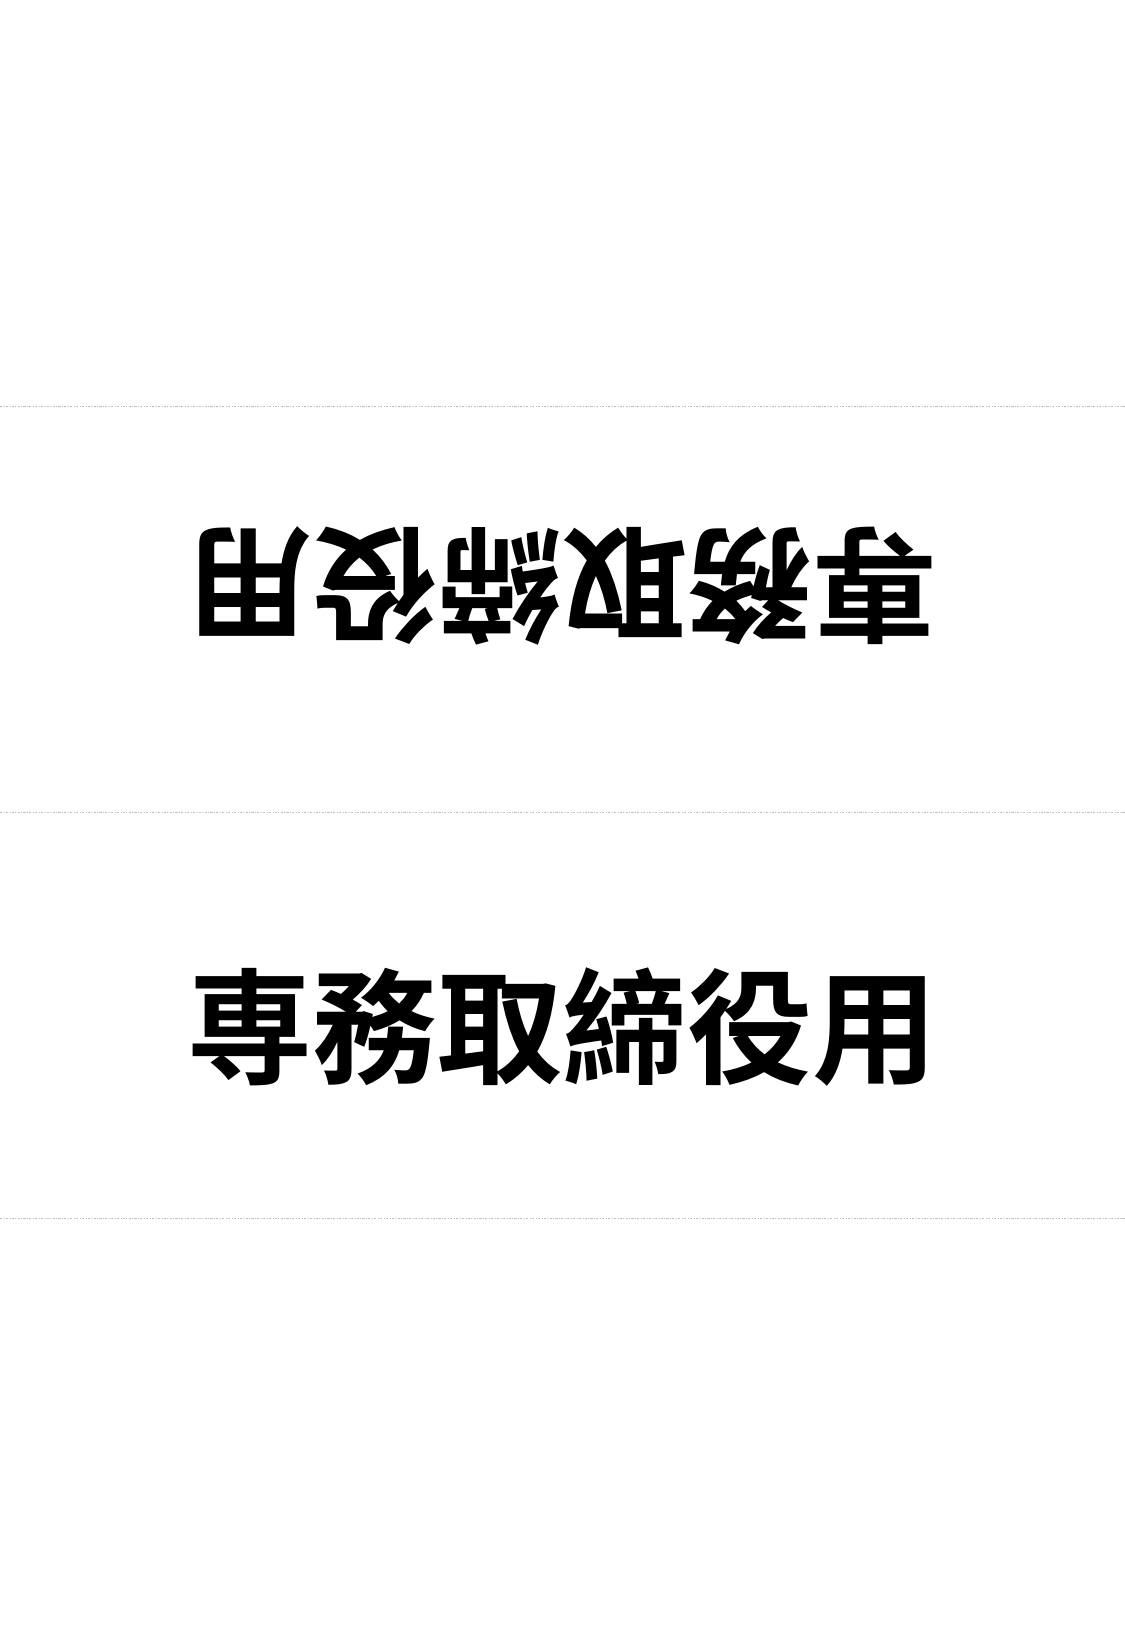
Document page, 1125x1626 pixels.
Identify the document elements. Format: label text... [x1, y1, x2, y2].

text_box 専務取締役用 [172, 506, 953, 671]
text_box 専務取締役用 [172, 941, 953, 1107]
